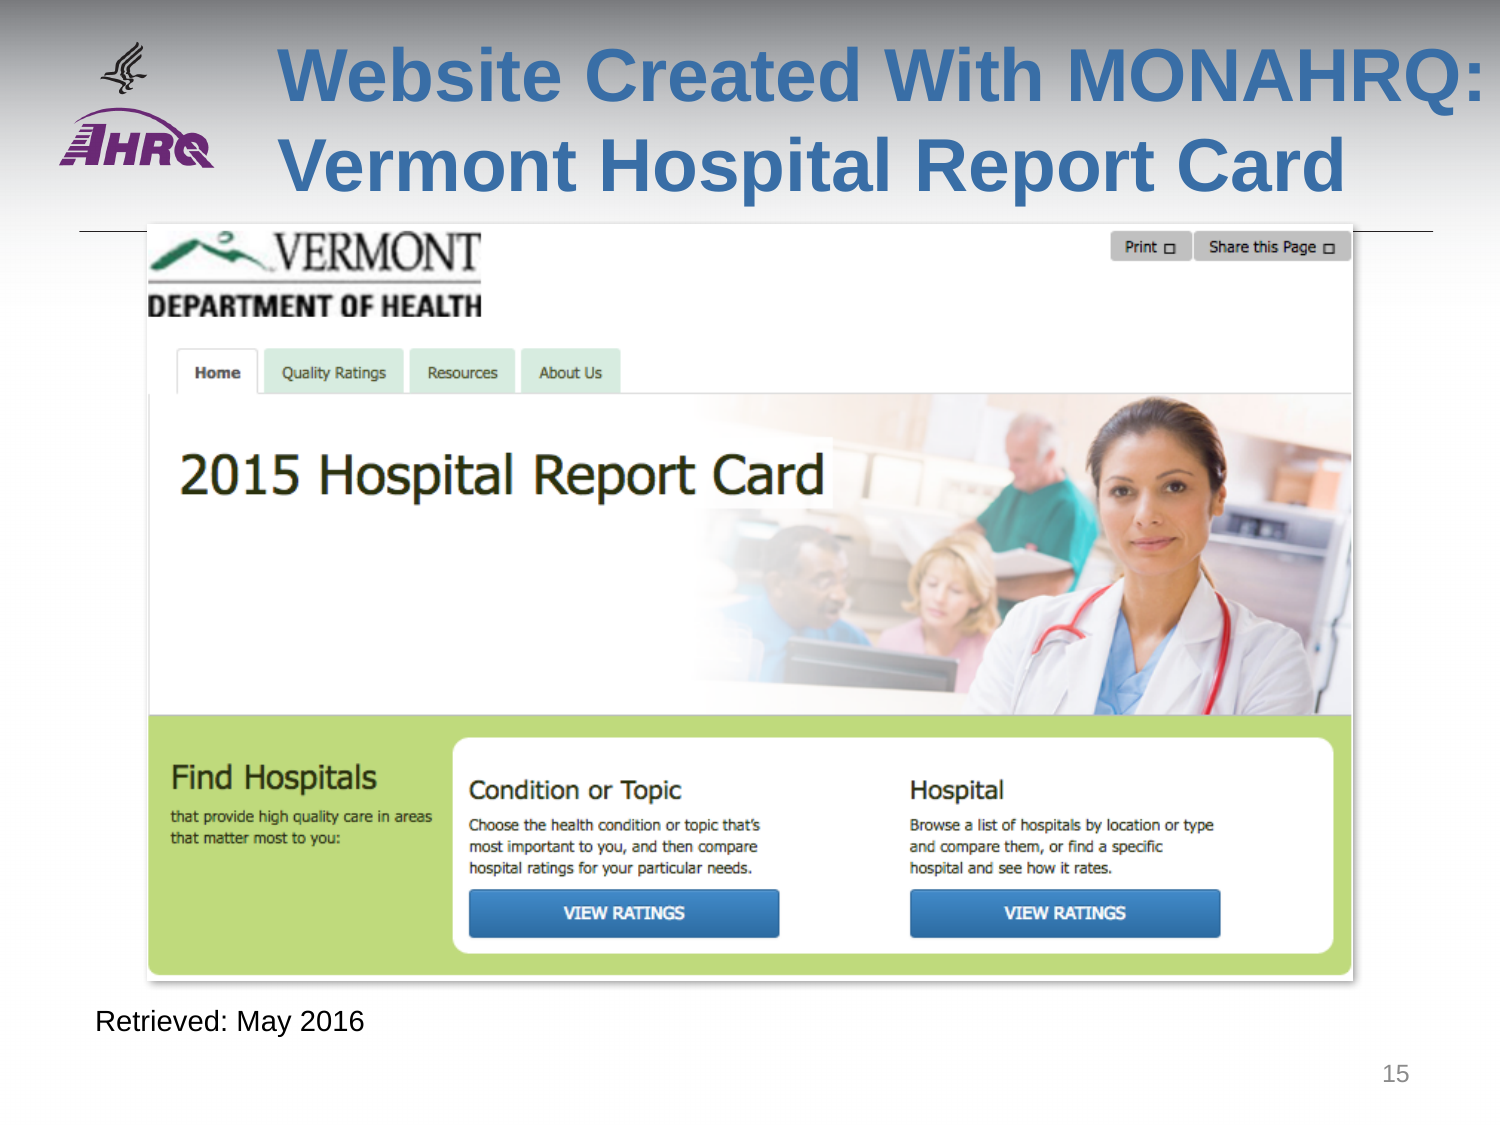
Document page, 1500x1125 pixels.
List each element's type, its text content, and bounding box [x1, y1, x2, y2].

slide_number 15 [1074, 1042, 1425, 1103]
title Website Created With MONAHRQ: Vermont Hospital Report Card [262, 45, 1500, 188]
text_box Retrieved: May 2016 [80, 995, 389, 1045]
picture [0, 0, 1500, 1125]
